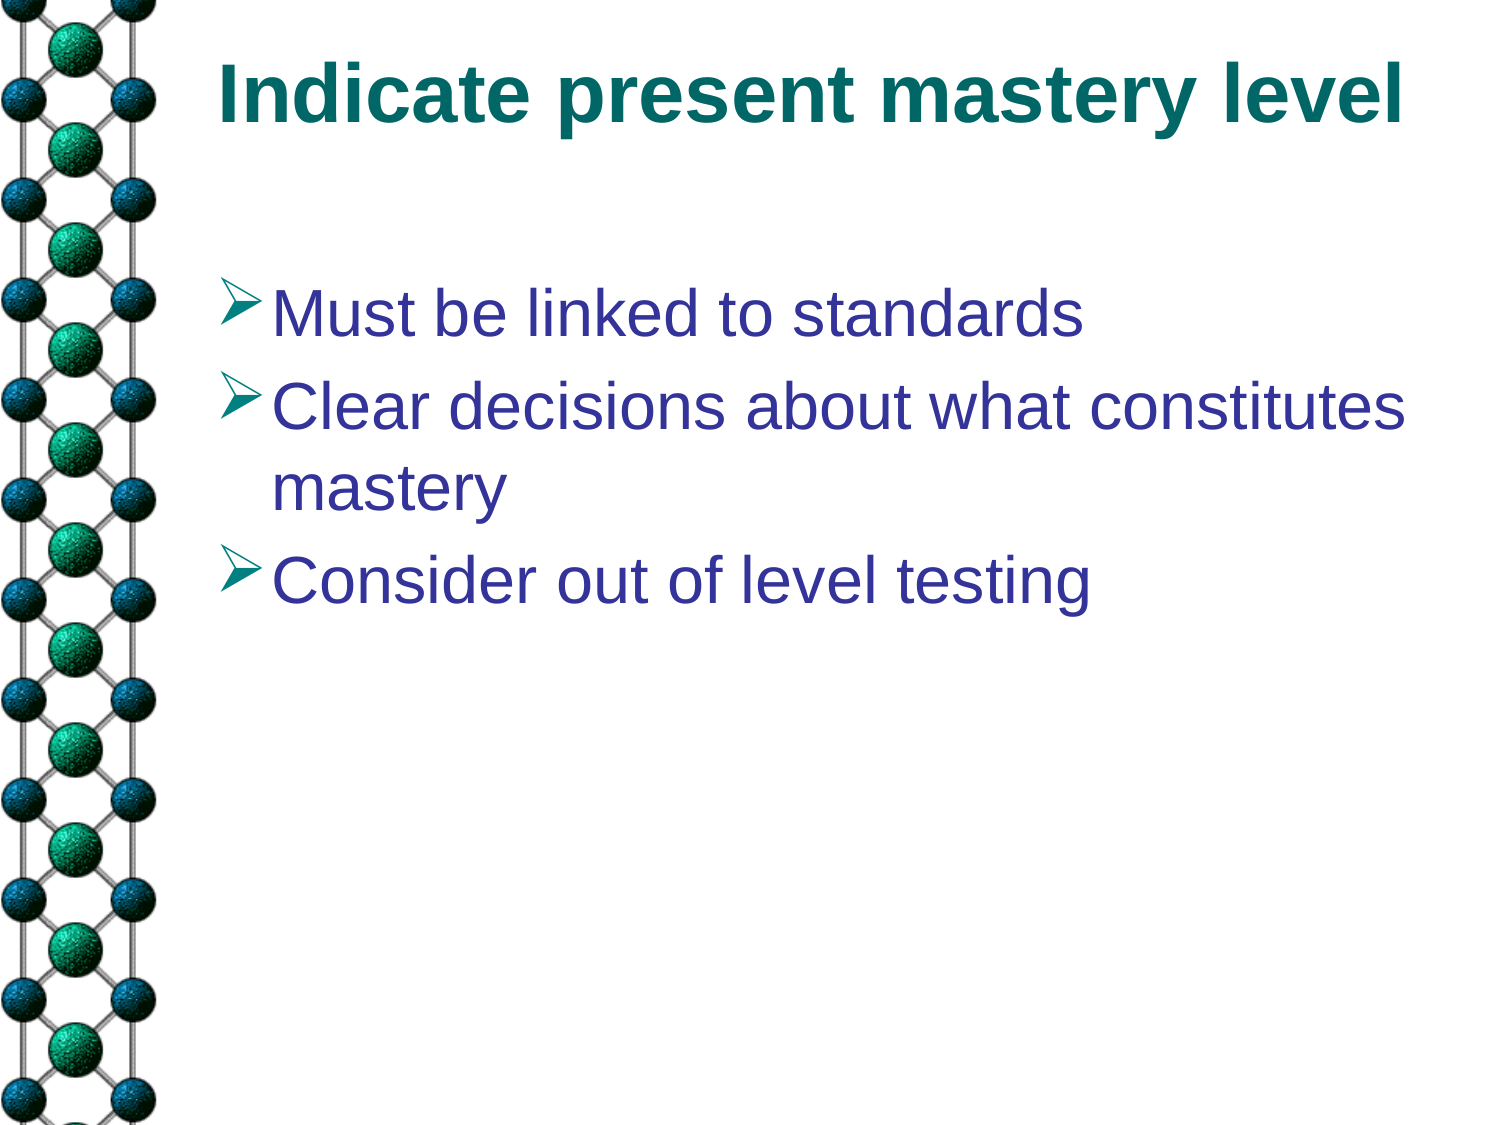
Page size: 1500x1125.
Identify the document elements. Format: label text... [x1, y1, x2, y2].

list Must be linked to standards Clear decisions about what constitutes mastery Consider out of level testing [199, 262, 1426, 1006]
title Indicate present mastery level [199, 44, 1426, 233]
picture [0, 0, 1500, 1125]
